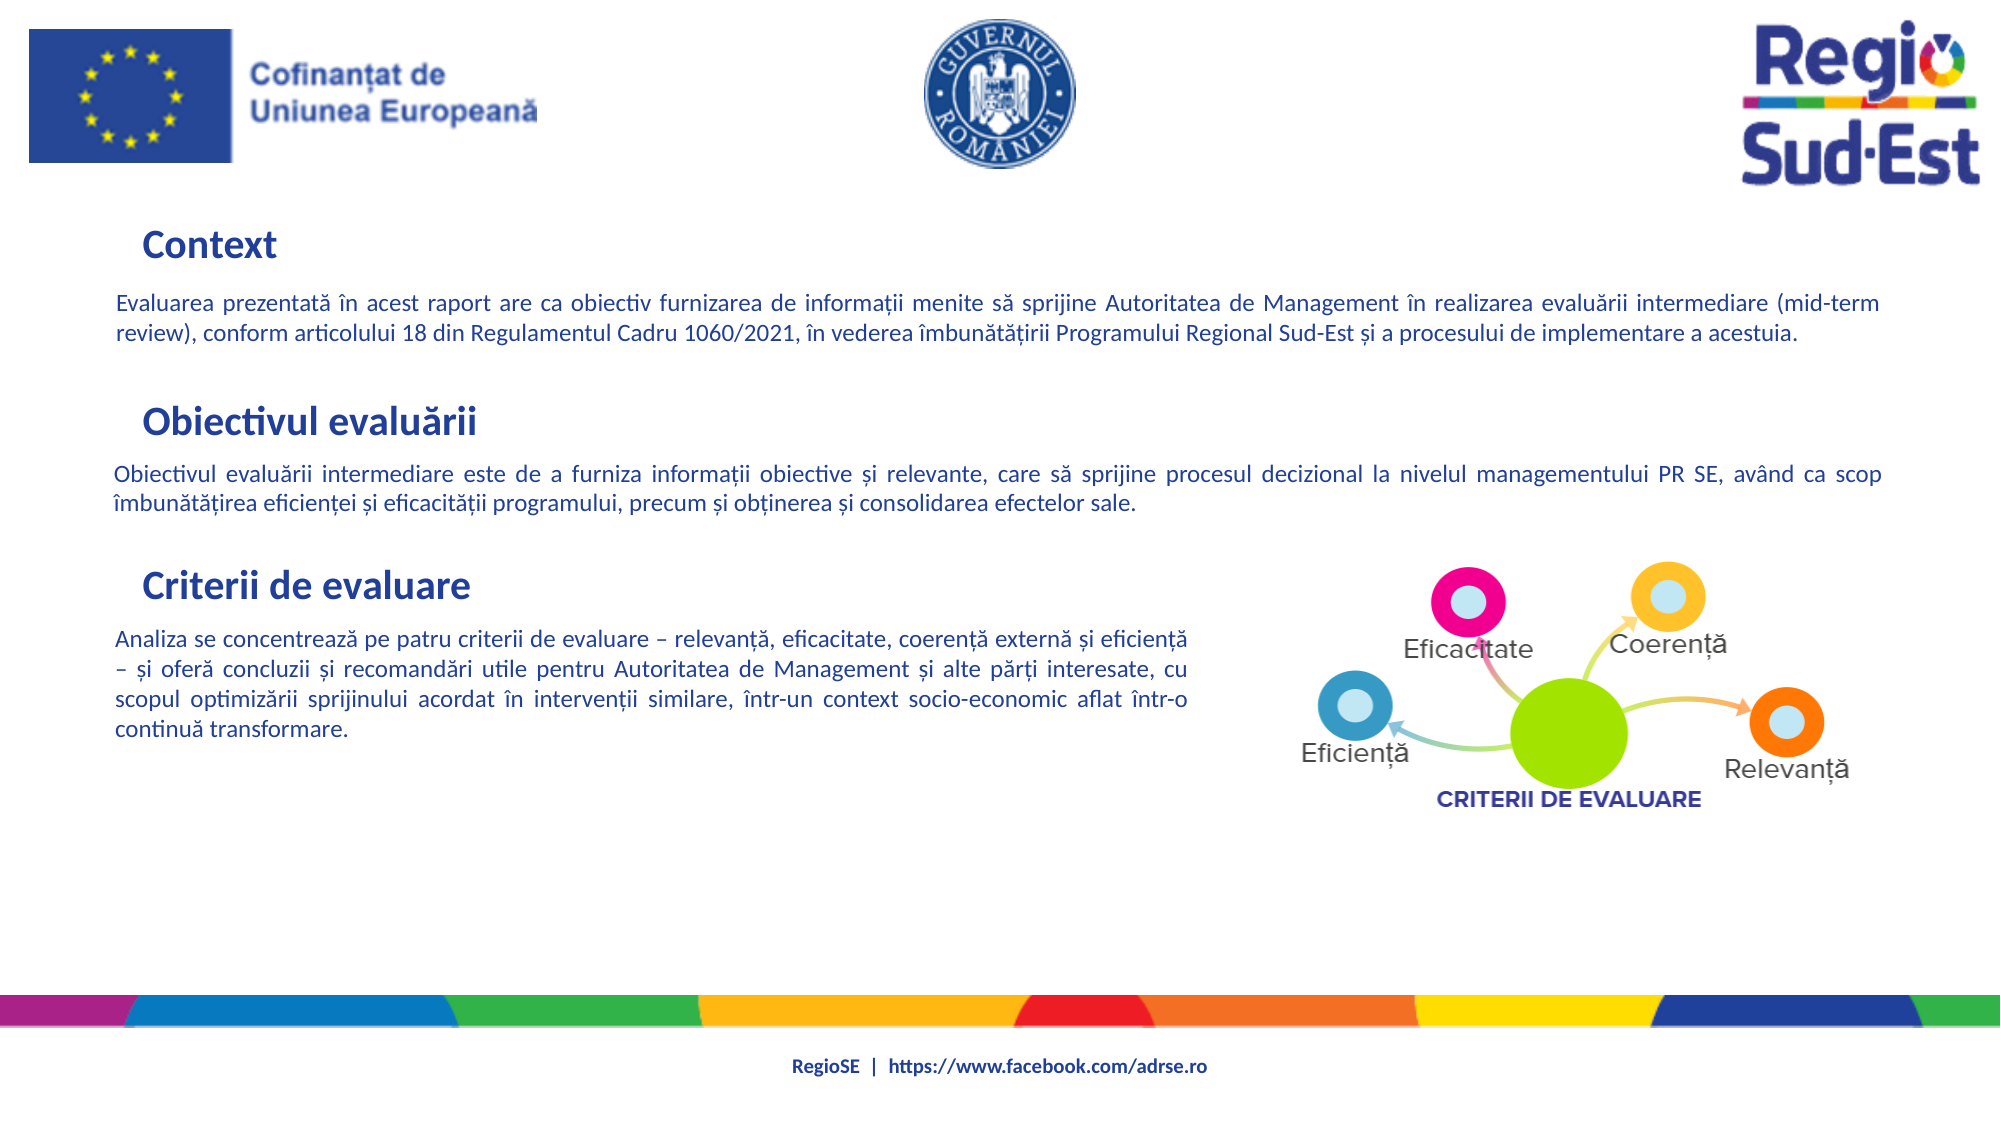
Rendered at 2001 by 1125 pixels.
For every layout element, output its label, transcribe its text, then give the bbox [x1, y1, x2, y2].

text_box Obiectivul evaluării [127, 386, 1227, 451]
picture [28, 28, 537, 164]
text_box Analiza se concentrează pe patru criterii de evaluare – relevanță, eficacitate, coerență externă și eficiență – și oferă concluzii și recomandări utile pentru Autoritatea de Management și alte părți interesate, cu scopul optimizării sprijinului acordat în intervenții similare, într-un context socio-economic aflat într-o continuă transformare. [100, 614, 1206, 750]
text_box Context [127, 209, 1227, 275]
picture [0, 995, 2000, 1029]
text_box Evaluarea prezentată în acest raport are ca obiectiv furnizarea de informații menite să sprijine Autoritatea de Management în realizarea evaluării intermediare (mid-term review), conform articolului 18 din Regulamentul Cadru 1060/2021, în vederea îmbunătățirii Programului Regional Sud-Est și a procesului de implementare a acestuia. [101, 279, 1899, 354]
text_box Obiectivul evaluării intermediare este de a furniza informații obiective și relevante, care să sprijine procesul decizional la nivelul managementului PR SE, având ca scop îmbunătățirea eficienței și eficacității programului, precum și obținerea și consolidarea efectelor sale. [99, 449, 1901, 525]
picture [1262, 538, 1873, 828]
text_box Criterii de evaluare [127, 550, 1227, 616]
picture [924, 19, 1076, 170]
picture [1710, 0, 2000, 276]
text_box RegioSE | https://www.facebook.com/adrse.ro [776, 1029, 1223, 1085]
